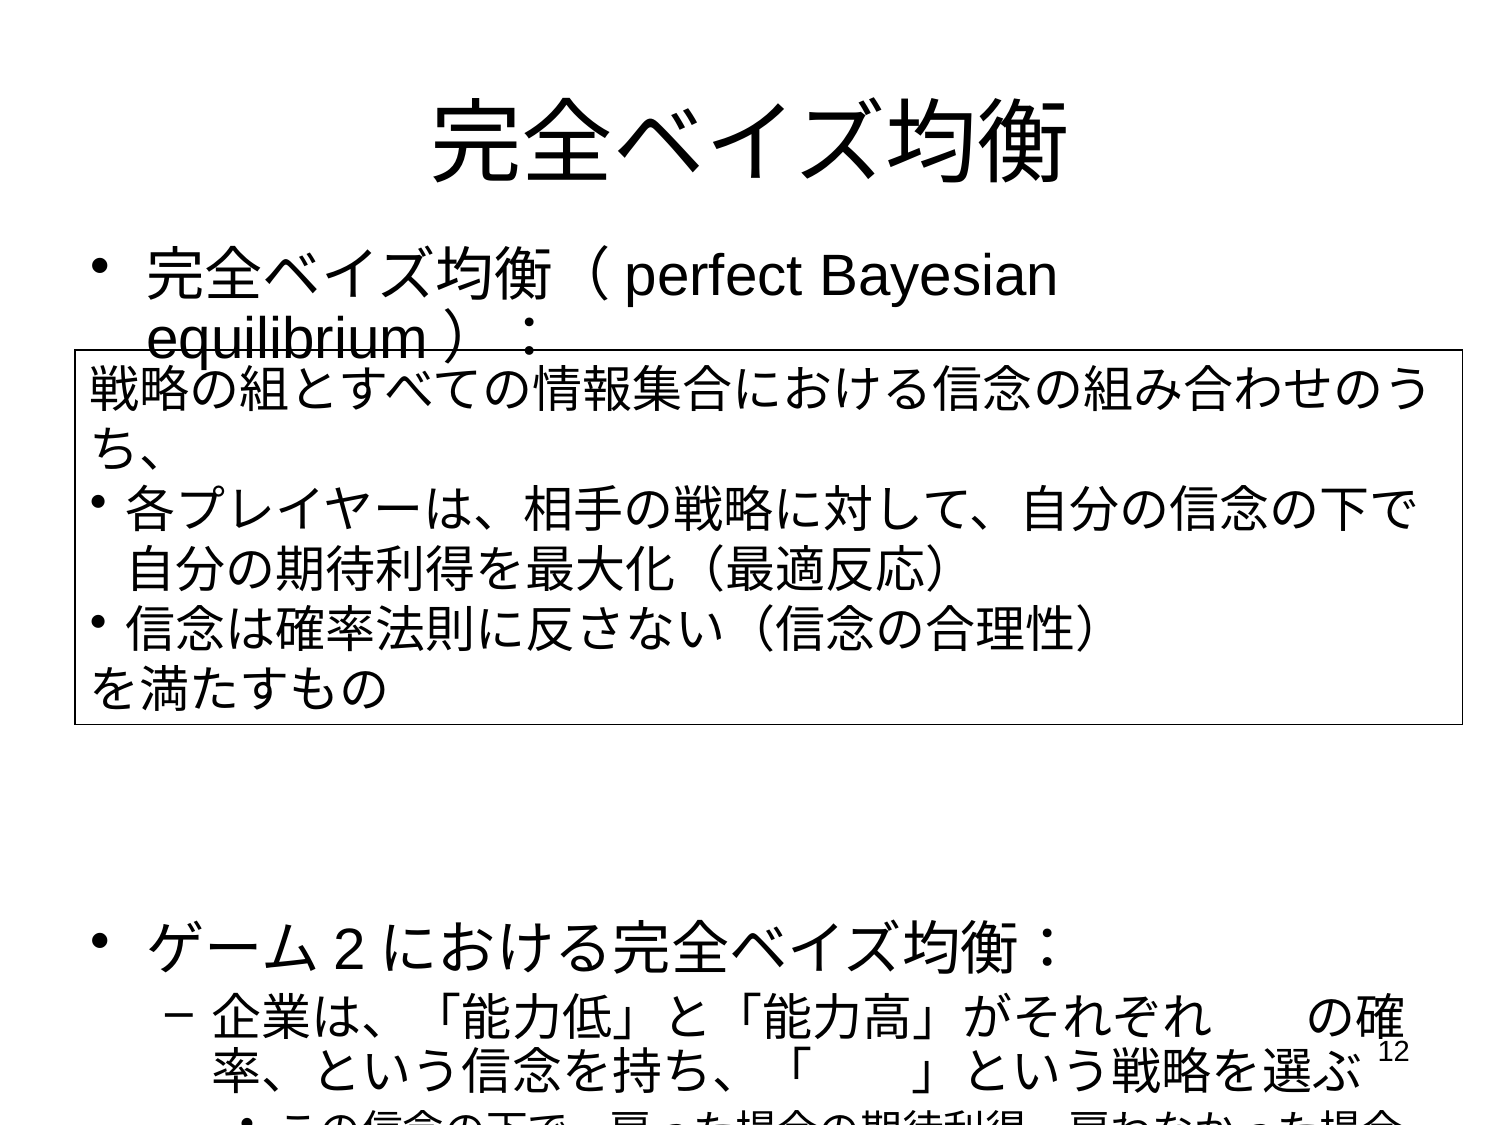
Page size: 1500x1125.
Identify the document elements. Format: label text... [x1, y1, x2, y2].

list 完全ベイズ均衡（perfect Bayesian equilibrium）： ゲーム2における完全ベイズ均衡： 企業は、「能力低」と「能力高」がそれぞれ1/2の確率、という信念を持ち、「雇う」という戦略を選ぶ この信念の下で、雇った場合の期待利得＞雇わなかった場合の期待利得 [75, 237, 1425, 349]
list 完全ベイズ均衡（perfect Bayesian equilibrium）： ゲーム2における完全ベイズ均衡： 企業は、「能力低」と「能力高」がそれぞれ1/2の確率、という信念を持ち、「雇う」という戦略を選ぶ この信念の下で、雇った場合の期待利得＞雇わなかった場合の期待利得 [75, 725, 1425, 1075]
title 完全ベイズ均衡 [75, 45, 1425, 233]
slide_number 12 [1074, 1024, 1426, 1103]
text_box 戦略の組とすべての情報集合における信念の組み合わせのうち、 各プレイヤーは、相手の戦略に対して、自分の信念の下で自分の期待利得を最大化（最適反応） 信念は確率法則に反さない（信念の合理性） を満たすもの [75, 349, 1463, 725]
